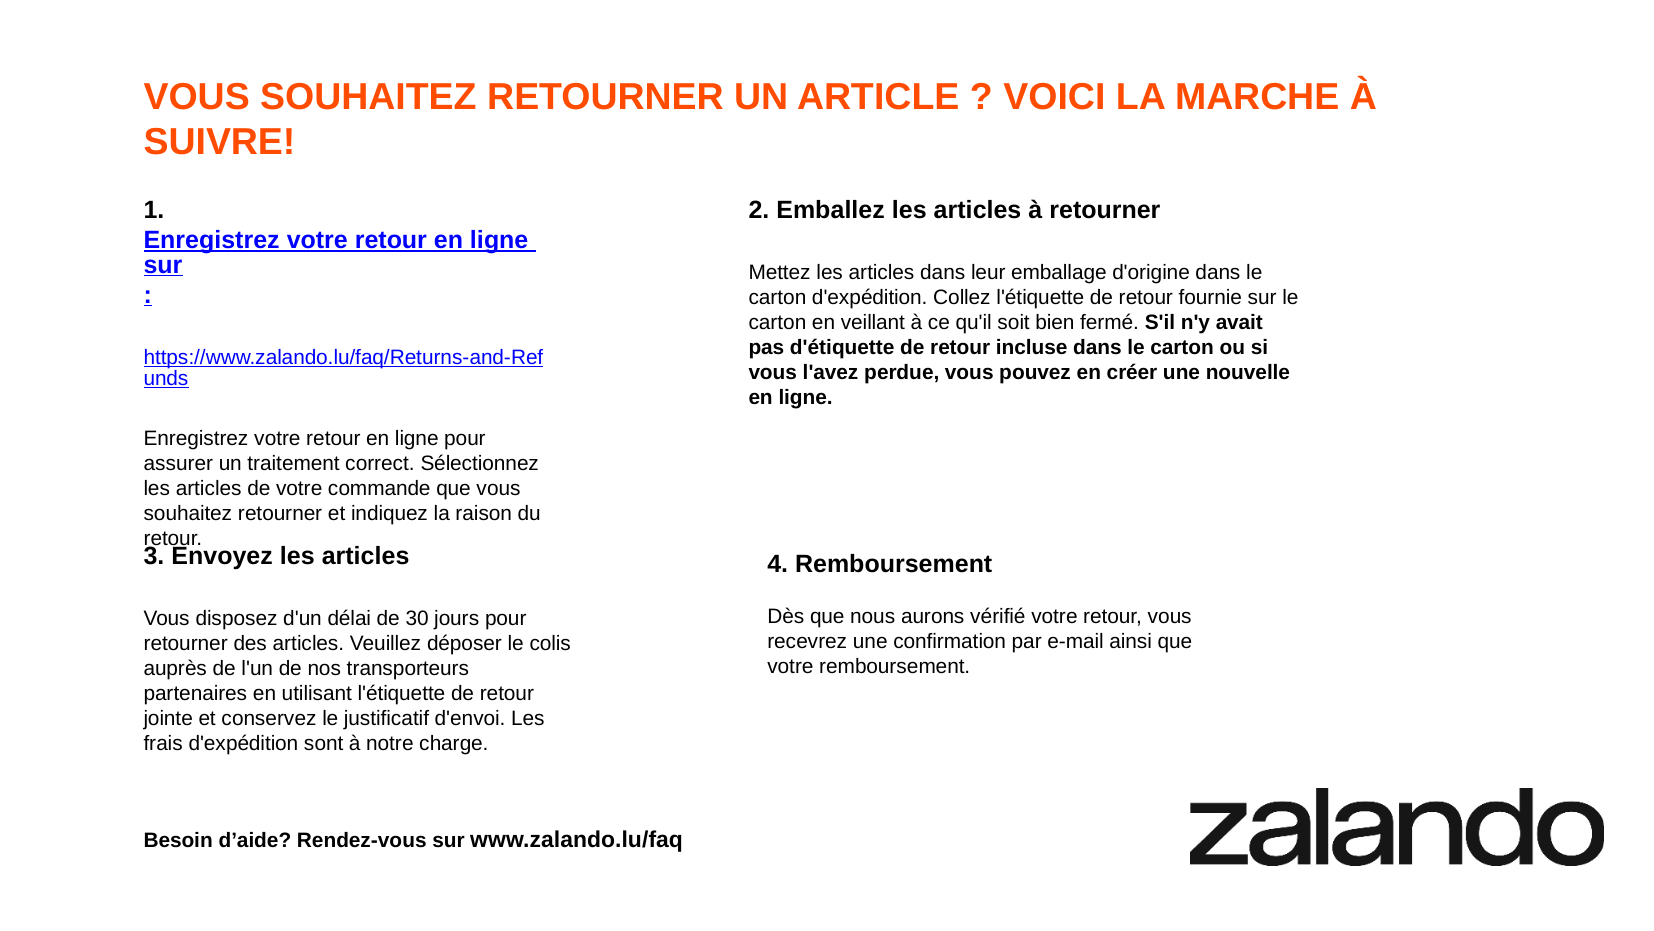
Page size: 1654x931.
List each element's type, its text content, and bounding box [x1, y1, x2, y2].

text_box 2. Emballez les articles à retourner Mettez les articles dans leur emballage d'origine dans le carton d'expédition. Collez l'étiquette de retour fournie sur le carton en veillant à ce qu'il soit bien fermé. S'il n'y avait pas d'étiquette de retour incluse dans le carton ou si vous l'avez perdue, vous pouvez en créer une nouvelle en ligne. [733, 186, 1320, 547]
text_box Besoin d’aide? Rendez-vous sur www.zalando.lu/faq [128, 816, 1644, 931]
text_box 3. Envoyez les articles Vous disposez d'un délai de 30 jours pour retourner des articles. Veuillez déposer le colis auprès de l'un de nos transporteurs partenaires en utilisant l'étiquette de retour jointe et conservez le justificatif d'envoi. Les frais d'expédition sont à notre charge. [128, 532, 589, 763]
text_box VOUS SOUHAITEZ RETOURNER UN ARTICLE ? VOICI LA MARCHE À SUIVRE! [128, 64, 1541, 161]
picture [1189, 787, 1605, 866]
text_box 4. Remboursement Dès que nous aurons vérifié votre retour, vous recevrez une confirmation par e-mail ainsi que votre remboursement. [752, 532, 1245, 693]
text_box 1. Enregistrez votre retour en ligne sur: https://www.zalando.lu/faq/Returns-and-Refunds Enregistrez votre retour en ligne pour assurer un traitement correct. Sélectionnez les articles de votre commande que vous souhaitez retourner et indiquez la raison du retour. [128, 186, 564, 532]
